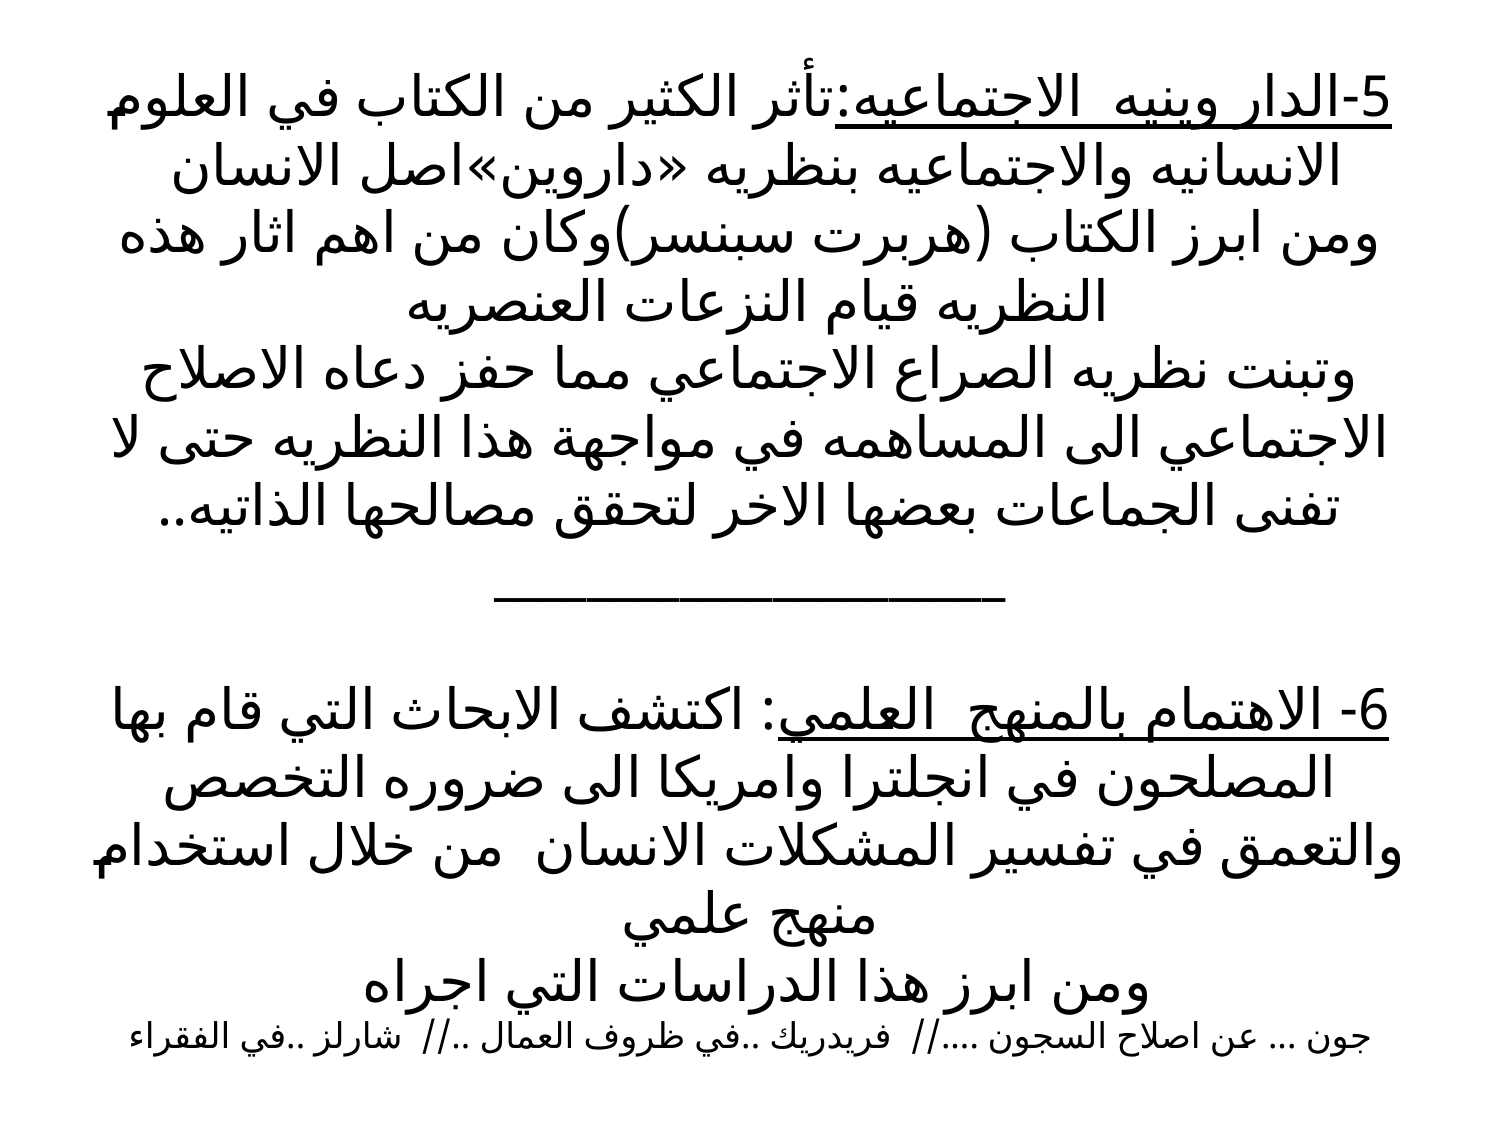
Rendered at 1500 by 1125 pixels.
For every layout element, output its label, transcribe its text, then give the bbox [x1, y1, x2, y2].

title 5-الدار وينيه الاجتماعيه:تأثر الكثير من الكتاب في العلوم الانسانيه والاجتماعيه بنظريه «داروين»اصل الانسان ومن ابرز الكتاب (هربرت سبنسر)وكان من اهم اثار هذه النظريه قيام النزعات العنصريه وتبنت نظريه الصراع الاجتماعي مما حفز دعاه الاصلاح الاجتماعي الى المساهمه في مواجهة هذا النظريه حتى لا تفنى الجماعات بعضها الاخر لتحقق مصالحها الذاتيه.. ______________________ 6- الاهتمام بالمنهج العلمي: اكتشف الابحاث التي قام بها المصلحون في انجلترا وامريكا الى ضروره التخصص والتعمق في تفسير المشكلات الانسان من خلال استخدام منهج علمي ومن ابرز هذا الدراسات التي اجراه جون ... عن اصلاح السجون ....// فريدريك ..في ظروف العمال ..// شارلز ..في الفقراء [75, 45, 1425, 1071]
